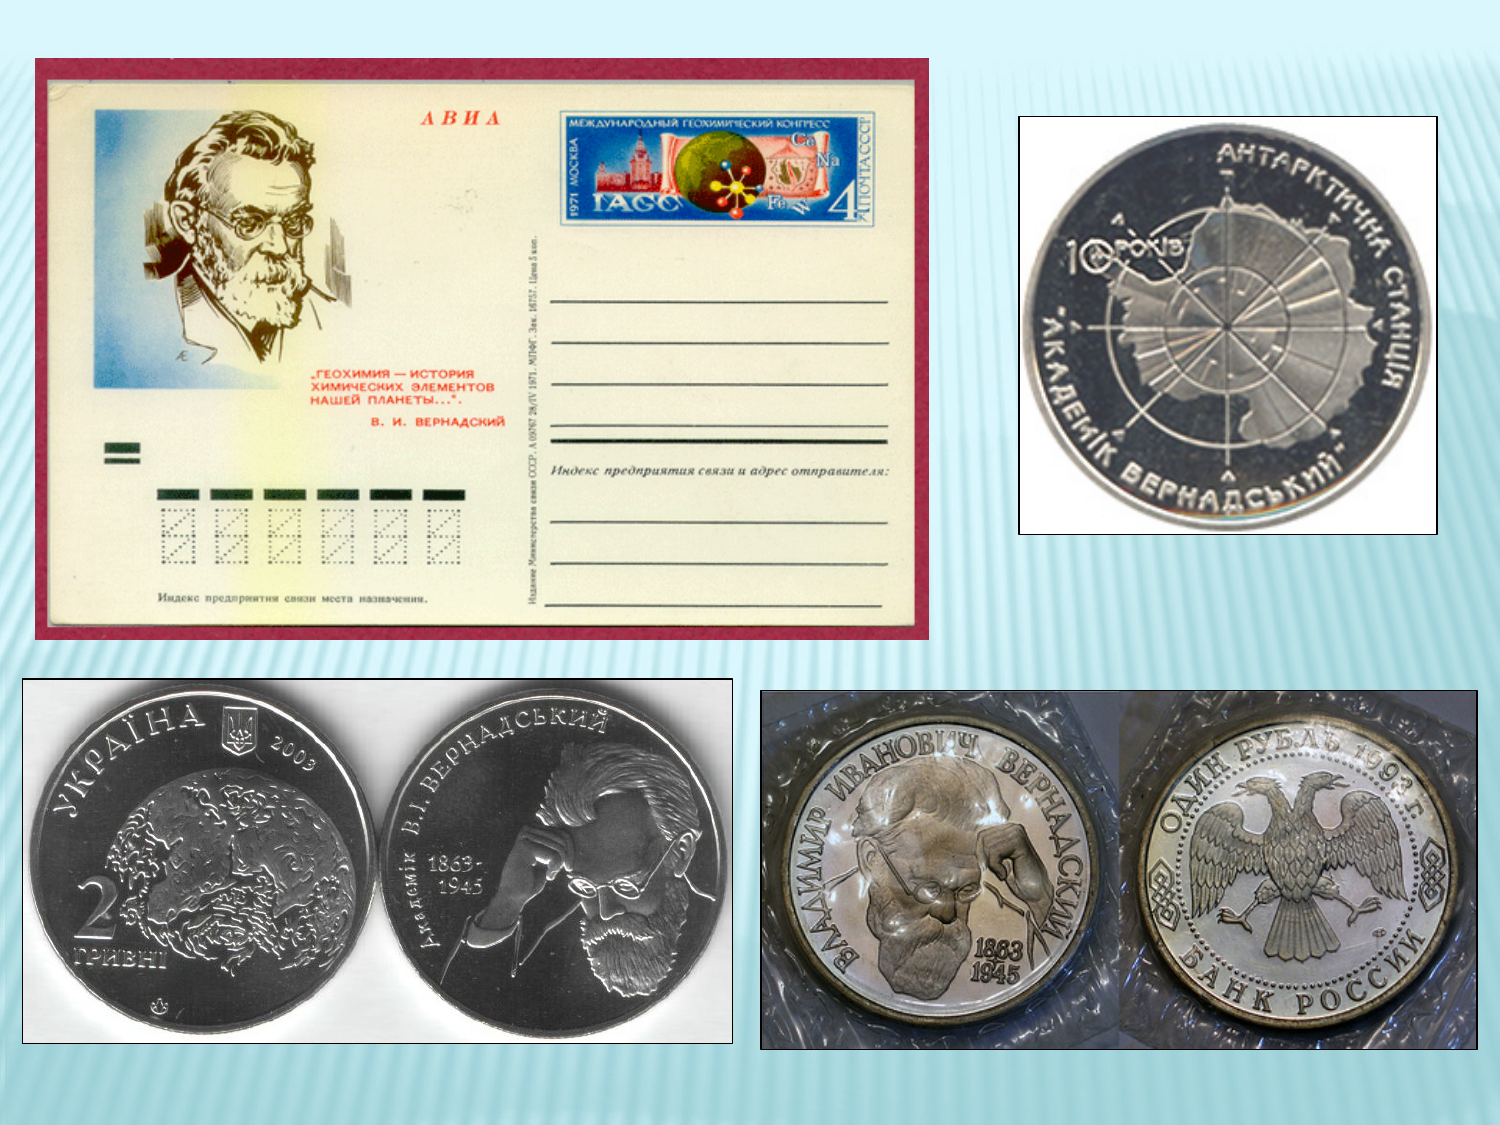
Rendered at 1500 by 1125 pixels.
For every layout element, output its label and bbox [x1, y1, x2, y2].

picture [34, 58, 930, 641]
picture [1019, 116, 1437, 535]
picture [23, 679, 733, 1044]
picture [761, 691, 1477, 1050]
